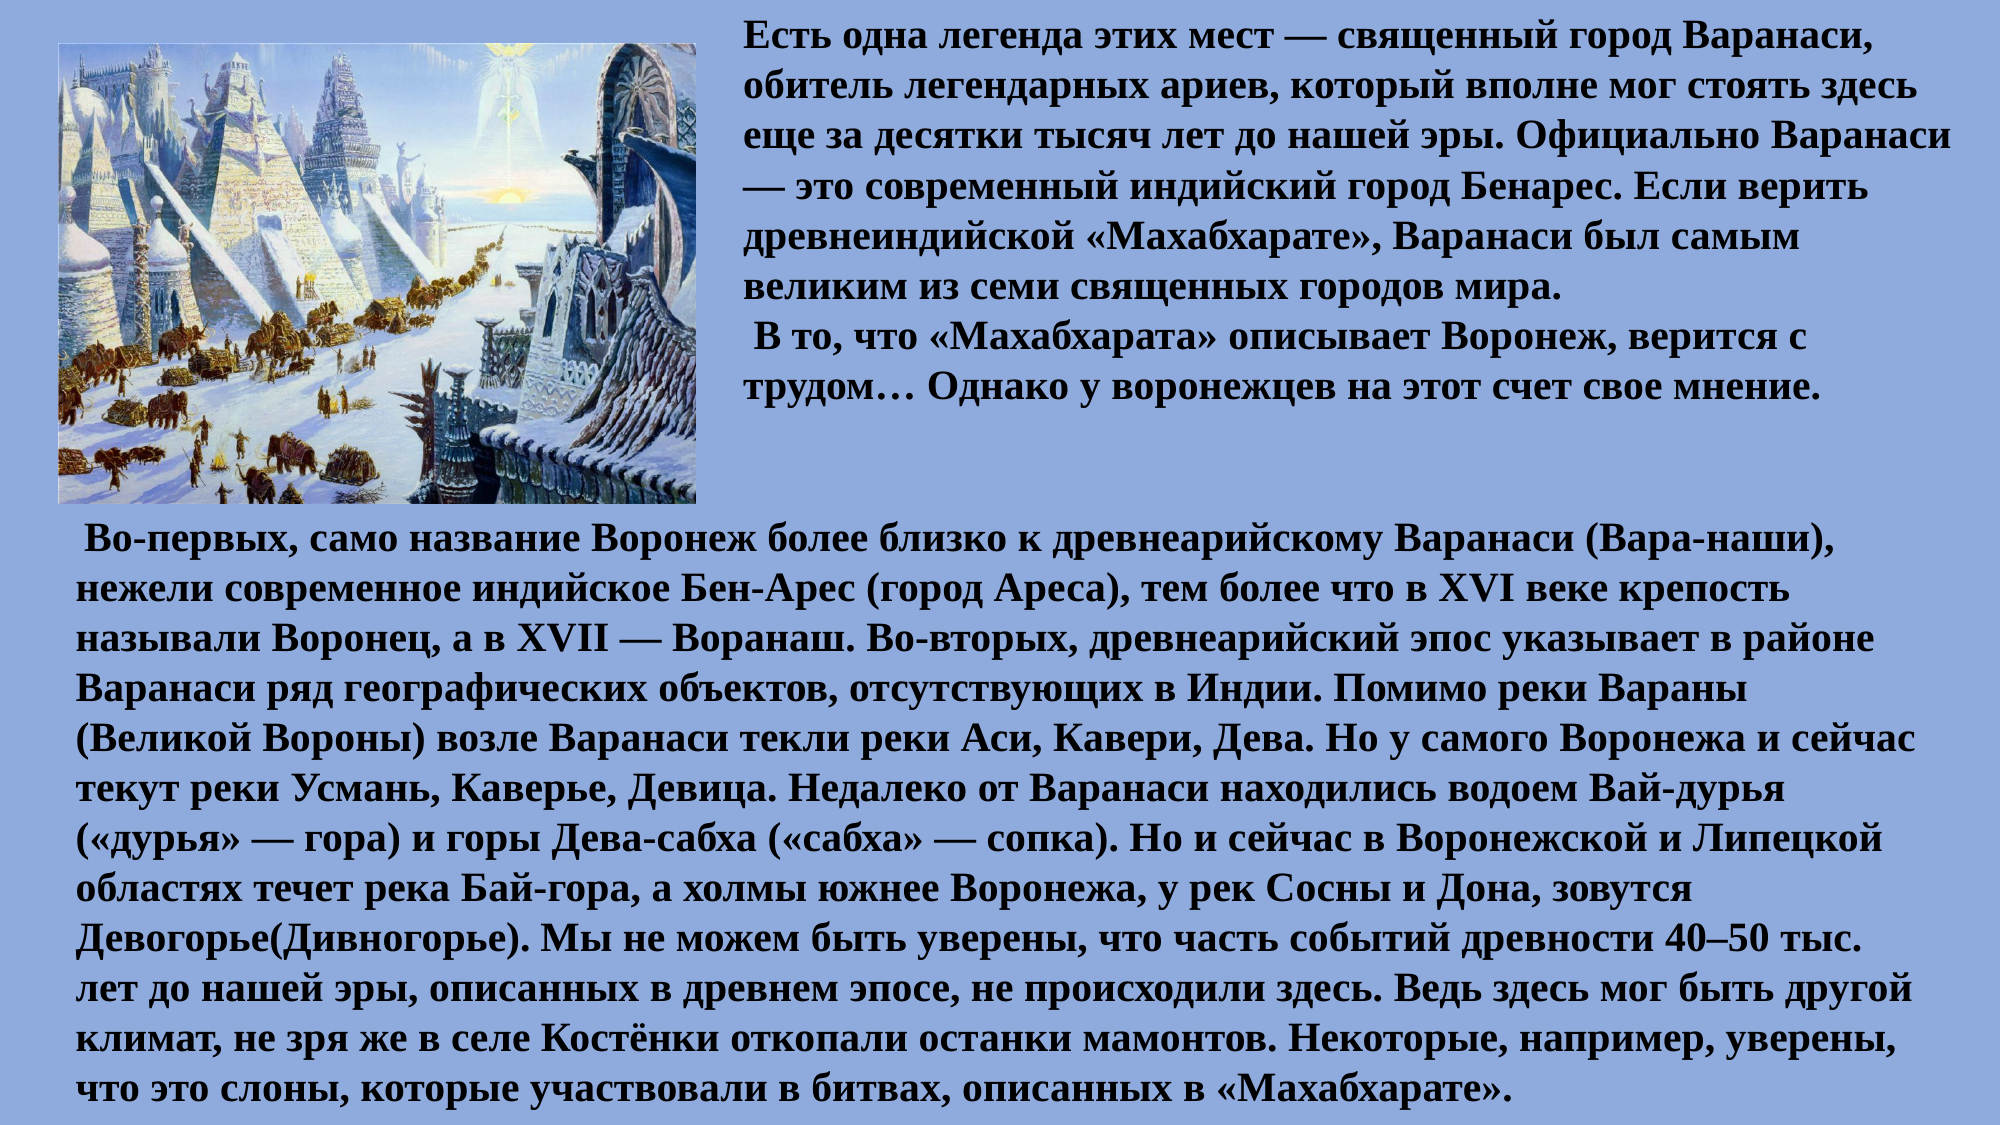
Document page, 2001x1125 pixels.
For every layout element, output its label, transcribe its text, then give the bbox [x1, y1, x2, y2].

text_box Во-первых, само название Воронеж более близко к древнеарийскому Варанаси (Вара-наши), нежели современное индийское Бен-Арес (город Ареса), тем более что в XVI веке крепость называли Воронец, а в XVII — Воранаш. Во-вторых, древнеарийский эпос указывает в районе Варанаси ряд географических объектов, отсутствующих в Индии. Помимо реки Вараны (Великой Вороны) возле Варанаси текли реки Аси, Кавери, Дева. Но у самого Воронежа и сейчас текут реки Усмань, Каверье, Де­вица. Недалеко от Варанаси находились водоем Вай-дурья («дурья» — гора) и горы Дева-сабха («сабха» — сопка). Но и сейчас в Воронежской и Липецкой областях течет река Бай-гора, а холмы южнее Воронежа, у рек Сосны и Дона, зовутся Девогорье(Дивногорье). Мы не можем быть уверены, что часть событий древности 40–50 тыс. лет до нашей эры, описанных в древнем эпосе, не происходили здесь. Ведь здесь мог быть другой климат, не зря же в селе Костёнки откопали останки мамонтов. Некоторые, например, уверены, что это слоны, которые участвовали в битвах, описанных в «Махабхарате». [60, 502, 1940, 1118]
text_box Есть одна легенда этих мест — священный город Варанаси, обитель легендарных ариев, который вполне мог стоять здесь еще за десятки тысяч лет до нашей эры. Официально Варанаси — это современный индийский город Бенарес. Если верить древнеиндийской «Махабхарате», Варанаси был самым великим из семи священных городов мира. В то, что «Махабхарата» описывает Воронеж, верится с трудом… Однако у воронежцев на этот счет свое мнение. [728, 0, 1970, 415]
picture [58, 43, 696, 505]
